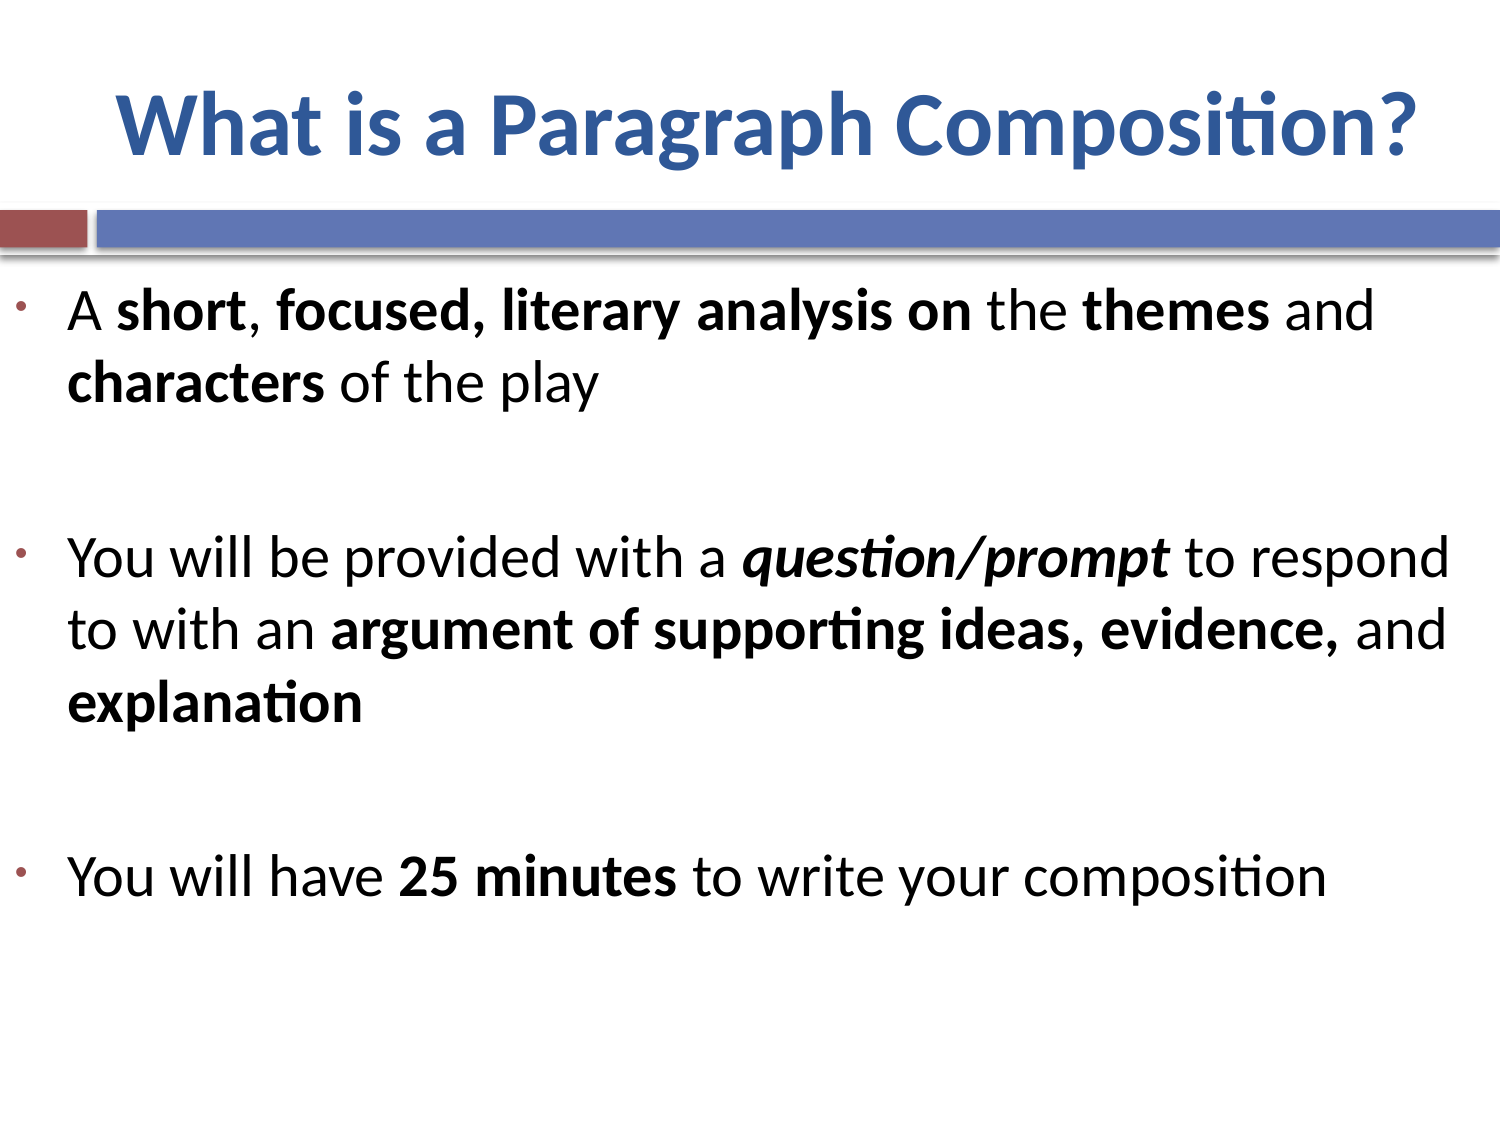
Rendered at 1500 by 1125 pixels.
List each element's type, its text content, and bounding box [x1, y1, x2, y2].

list A short, focused, literary analysis on the themes and characters of the play You will be provided with a question/prompt to respond to with an argument of supporting ideas, evidence, and explanation You will have 25 minutes to write your composition [0, 262, 1468, 1099]
title What is a Paragraph Composition? [100, 37, 1438, 200]
